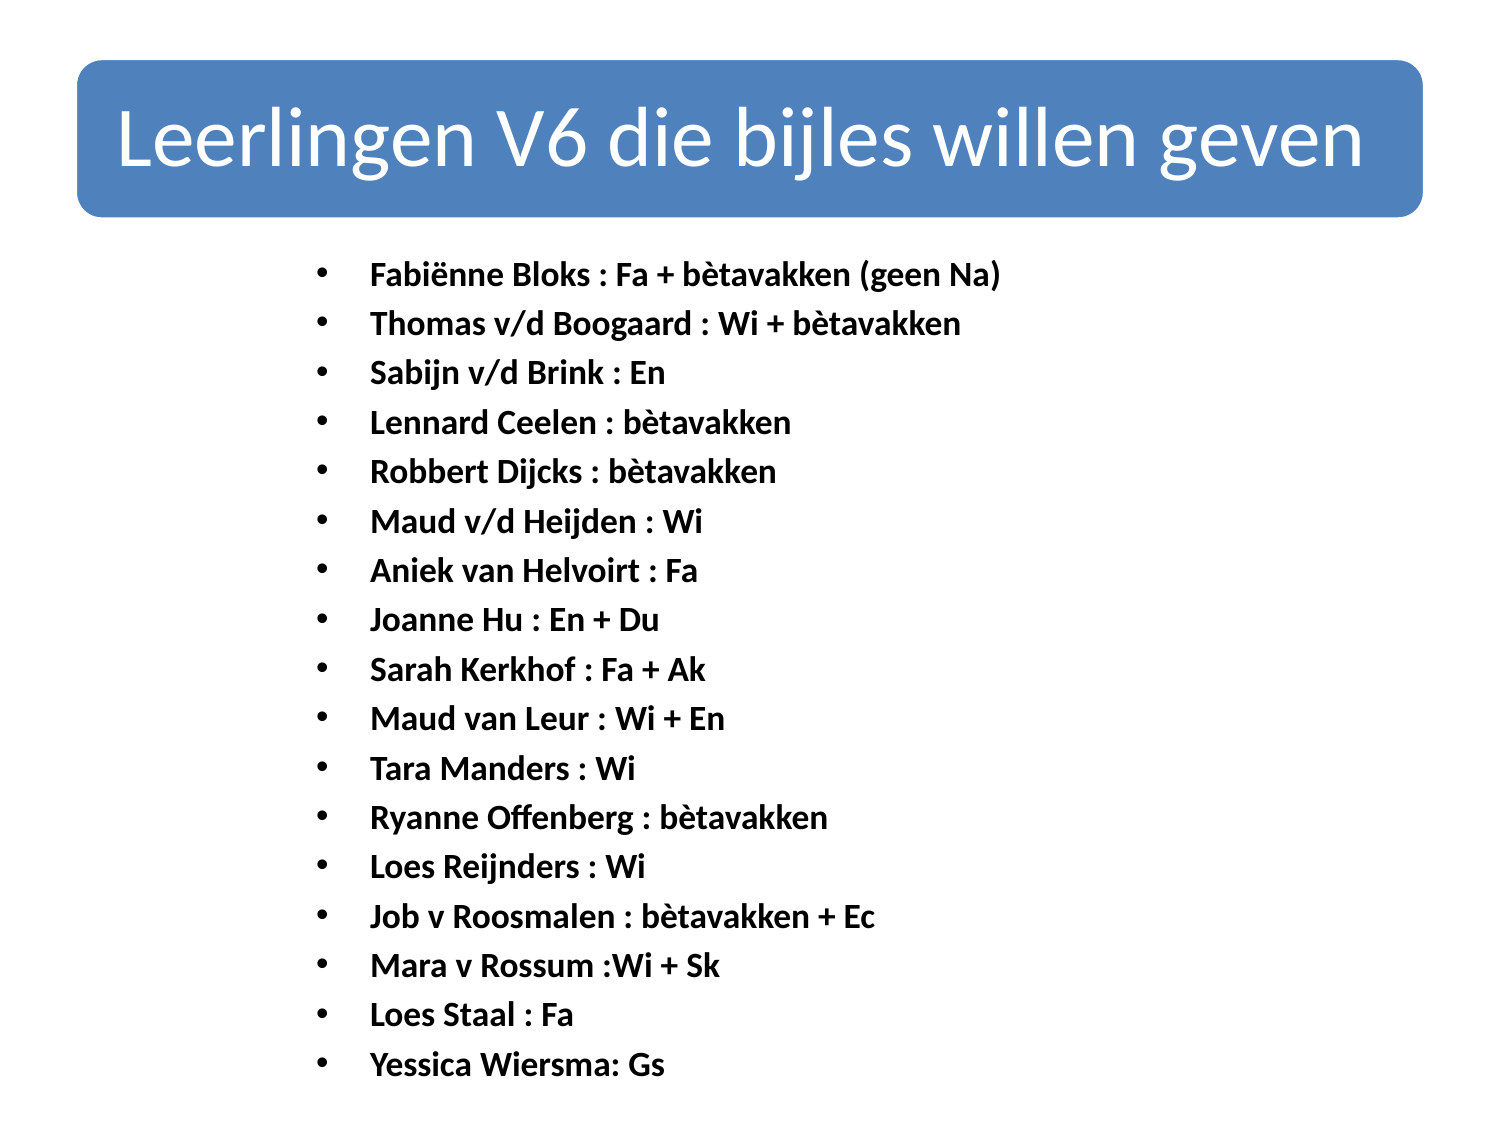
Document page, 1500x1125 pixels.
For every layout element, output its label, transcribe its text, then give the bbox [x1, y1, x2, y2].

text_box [74, 44, 1426, 233]
list Fabiënne Bloks : Fa + bètavakken (geen Na) Thomas v/d Boogaard : Wi + bètavakken Sabijn v/d Brink : En Lennard Ceelen : bètavakken Robbert Dijcks : bètavakken Maud v/d Heijden : Wi Aniek van Helvoirt : Fa Joanne Hu : En + Du Sarah Kerkhof : Fa + Ak Maud van Leur : Wi + En Tara Manders : Wi Ryanne Offenberg : bètavakken Loes Reijnders : Wi Job v Roosmalen : bètavakken + Ec Mara v Rossum :Wi + Sk Loes Staal : Fa Yessica Wiersma: Gs [301, 243, 1378, 1094]
